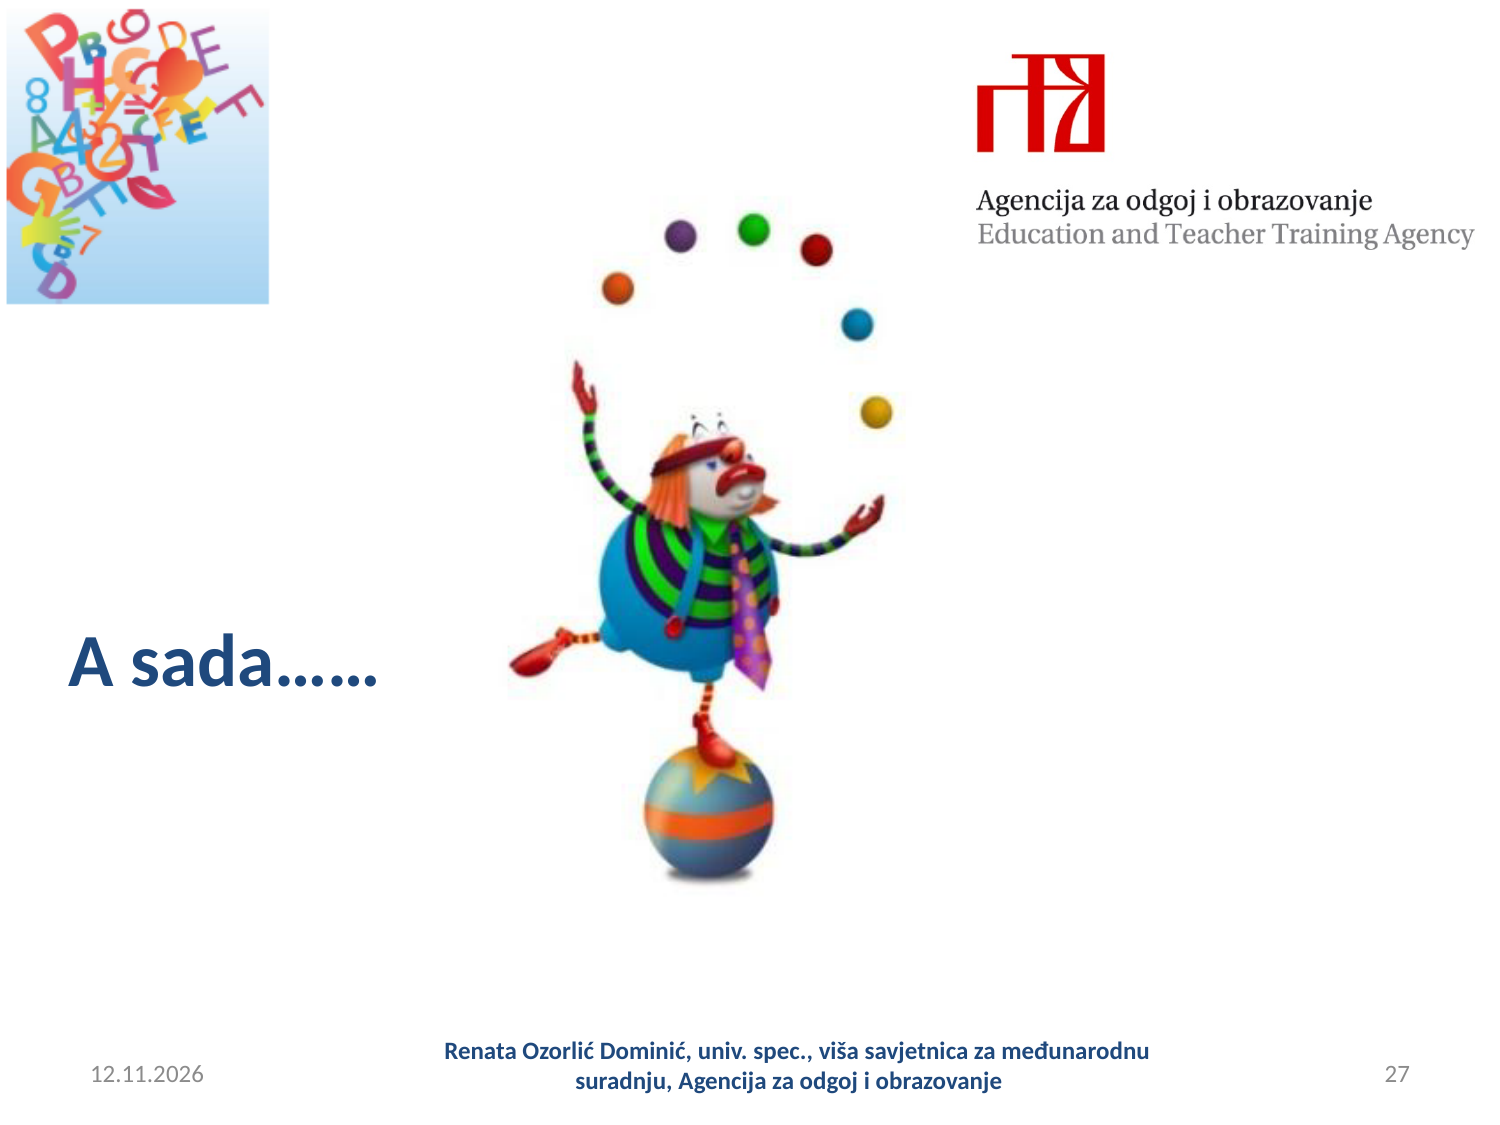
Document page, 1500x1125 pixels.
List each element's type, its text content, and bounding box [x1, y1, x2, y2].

footer Renata Ozorlić Dominić, univ. spec., viša savjetnica za međunarodnu suradnju, Agencija za odgoj i obrazovanje [407, 1035, 1189, 1095]
picture [478, 30, 1500, 937]
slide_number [75, 1042, 425, 1103]
slide_number 27 [1074, 1042, 1425, 1103]
picture [0, 0, 278, 308]
title A sada…… [53, 562, 472, 750]
